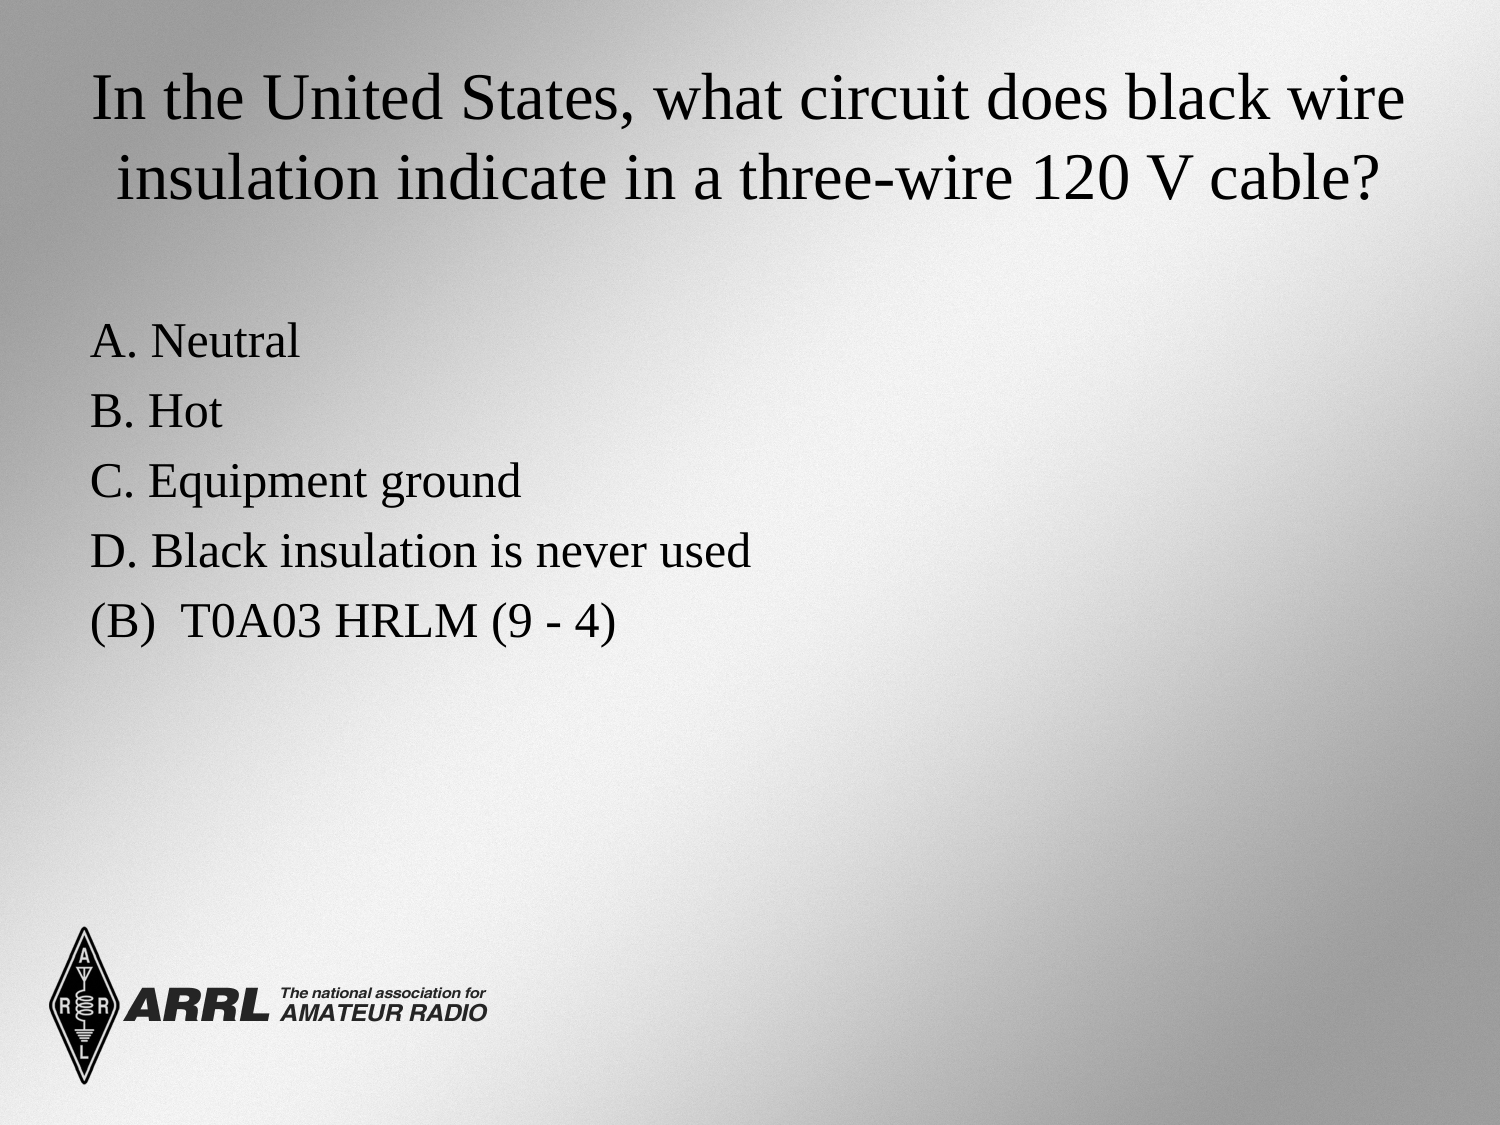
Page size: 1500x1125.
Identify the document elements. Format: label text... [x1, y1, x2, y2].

picture [0, 0, 1500, 1125]
title In the United States, what circuit does black wire insulation indicate in a three-wire 120 V cable? [75, 45, 1425, 233]
list A. Neutral B. Hot C. Equipment ground D. Black insulation is never used (B) T0A03 HRLM (9 - 4) [75, 299, 1425, 1005]
